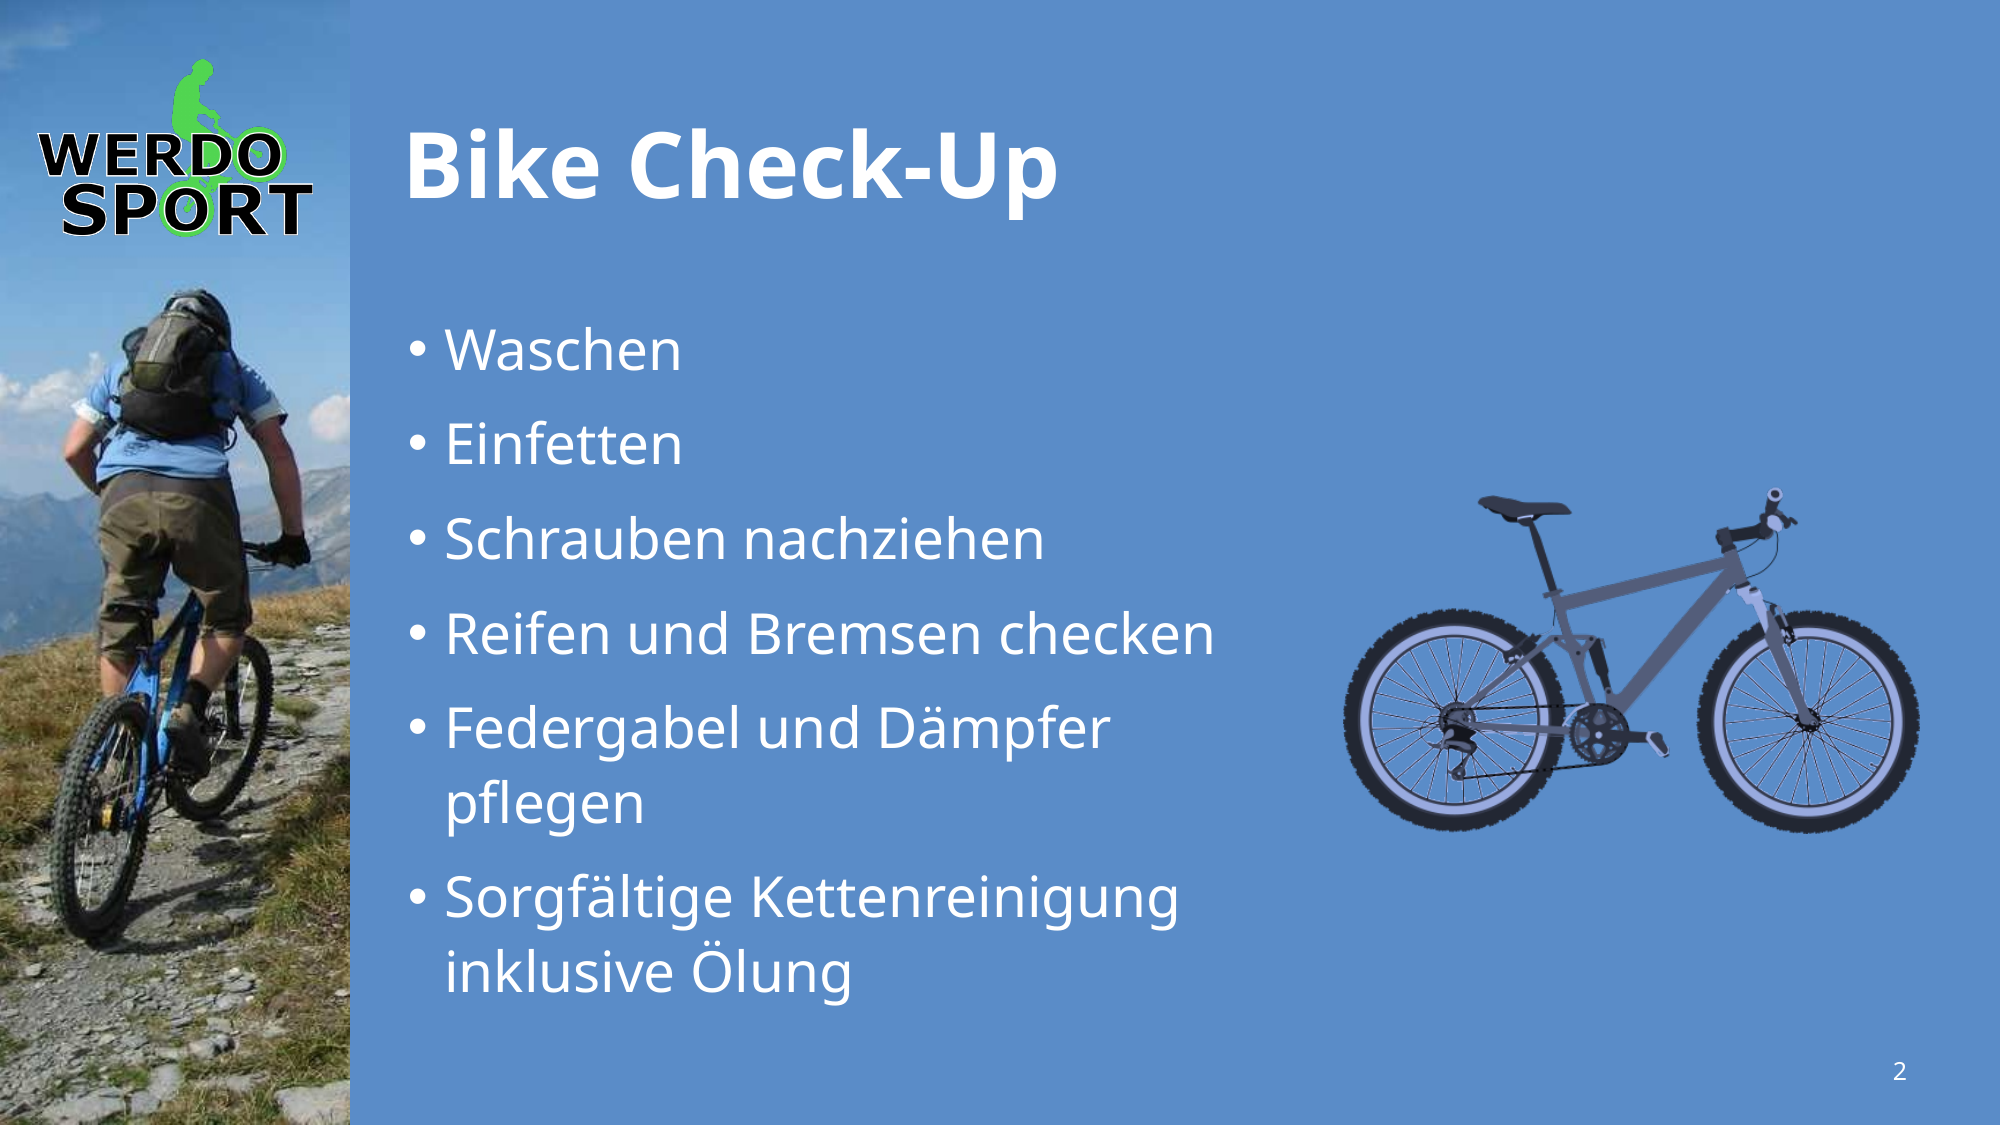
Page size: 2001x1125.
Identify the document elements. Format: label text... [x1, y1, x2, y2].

title Bike Check-Up [387, 59, 1612, 278]
list Waschen Einfetten Schrauben nachziehen Reifen und Bremsen checken Federgabel und Dämpfer pflegen Sorgfältige Kettenreinigung inklusive Ölung [392, 299, 1310, 1014]
picture [0, 0, 350, 1125]
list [1343, 479, 1920, 834]
slide_number 2 [1803, 1042, 1923, 1103]
